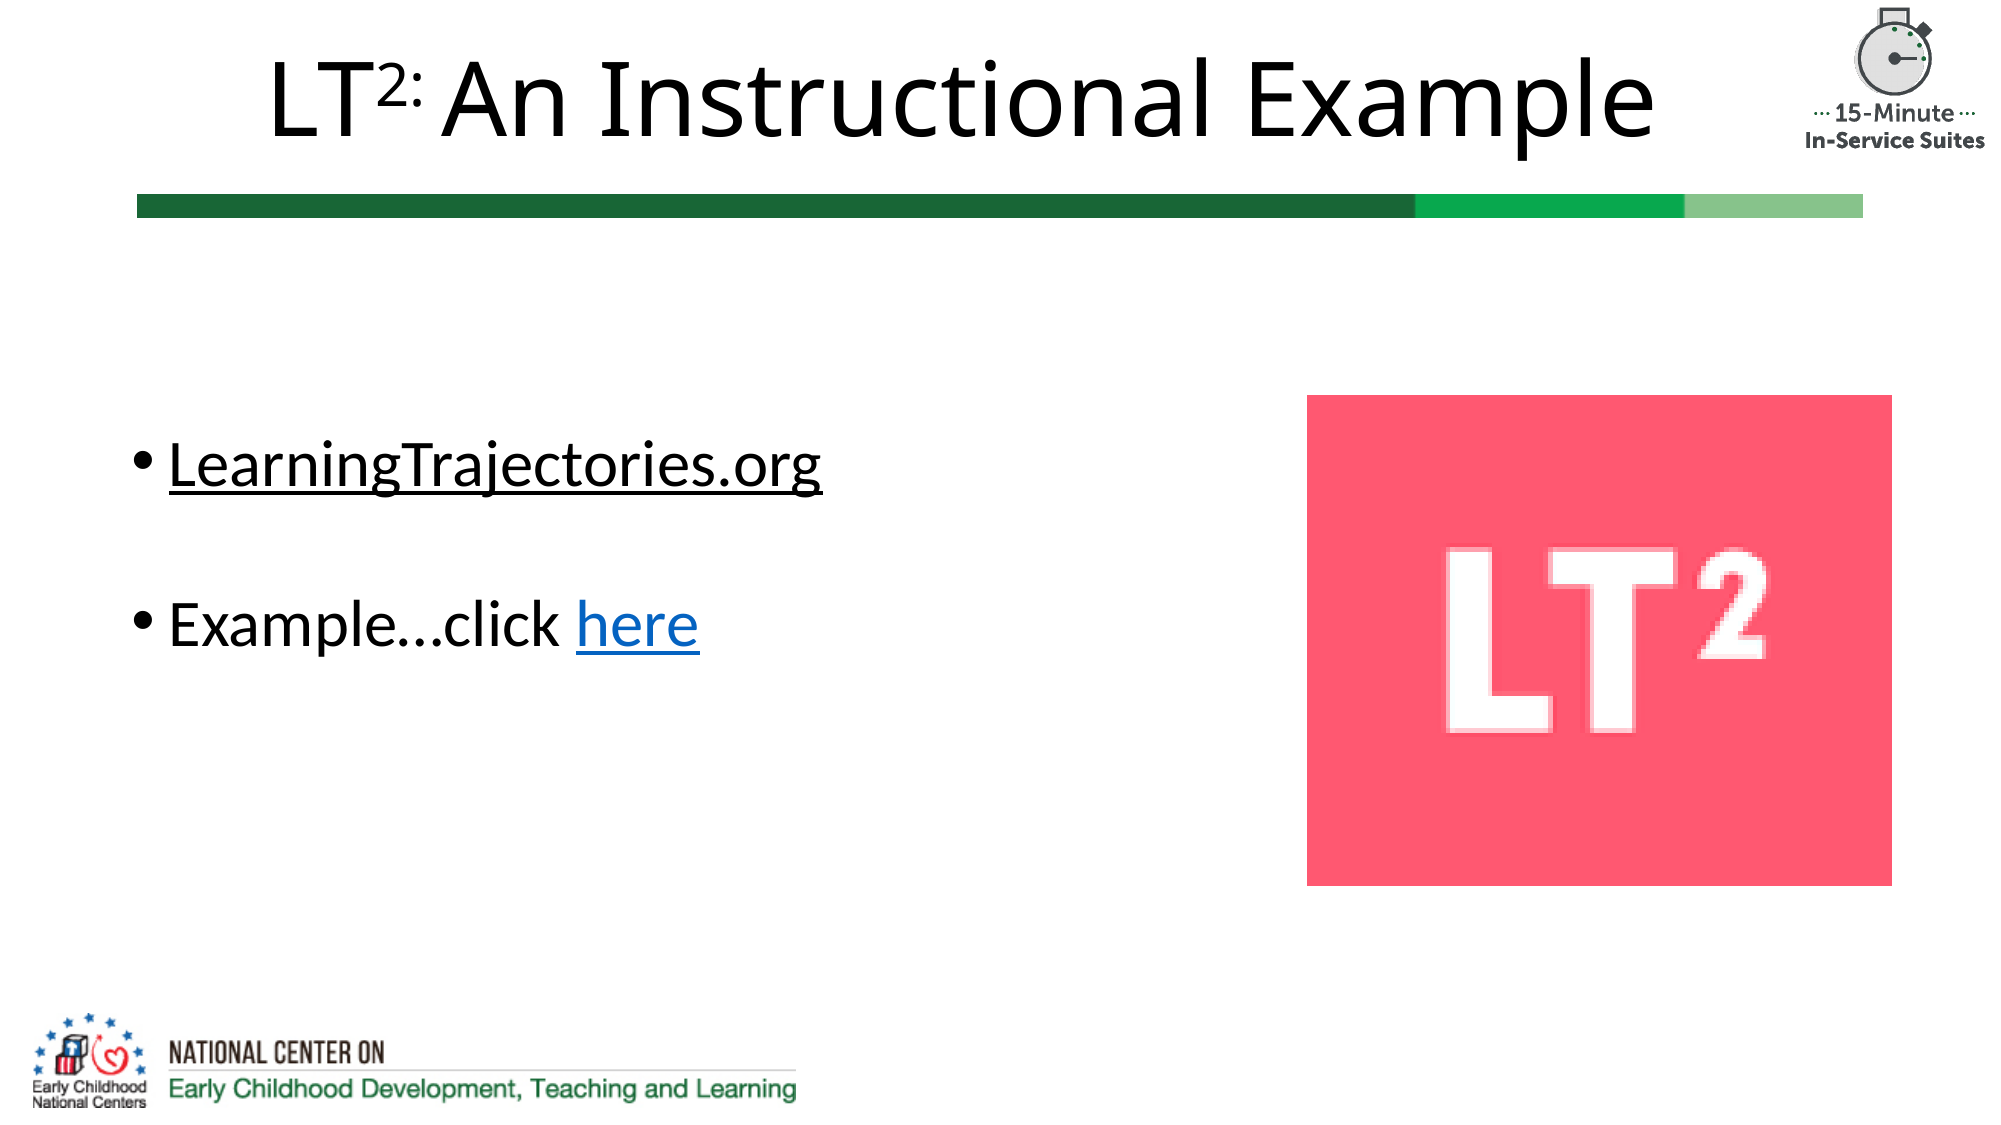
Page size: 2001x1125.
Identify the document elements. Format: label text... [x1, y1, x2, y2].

title LT2: An Instructional Example [148, 38, 1776, 169]
list LearningTrajectories.org Example…click here [116, 412, 1227, 1007]
picture [1790, 0, 1999, 161]
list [1307, 395, 1892, 886]
picture [33, 1013, 796, 1108]
picture [137, 194, 1863, 218]
